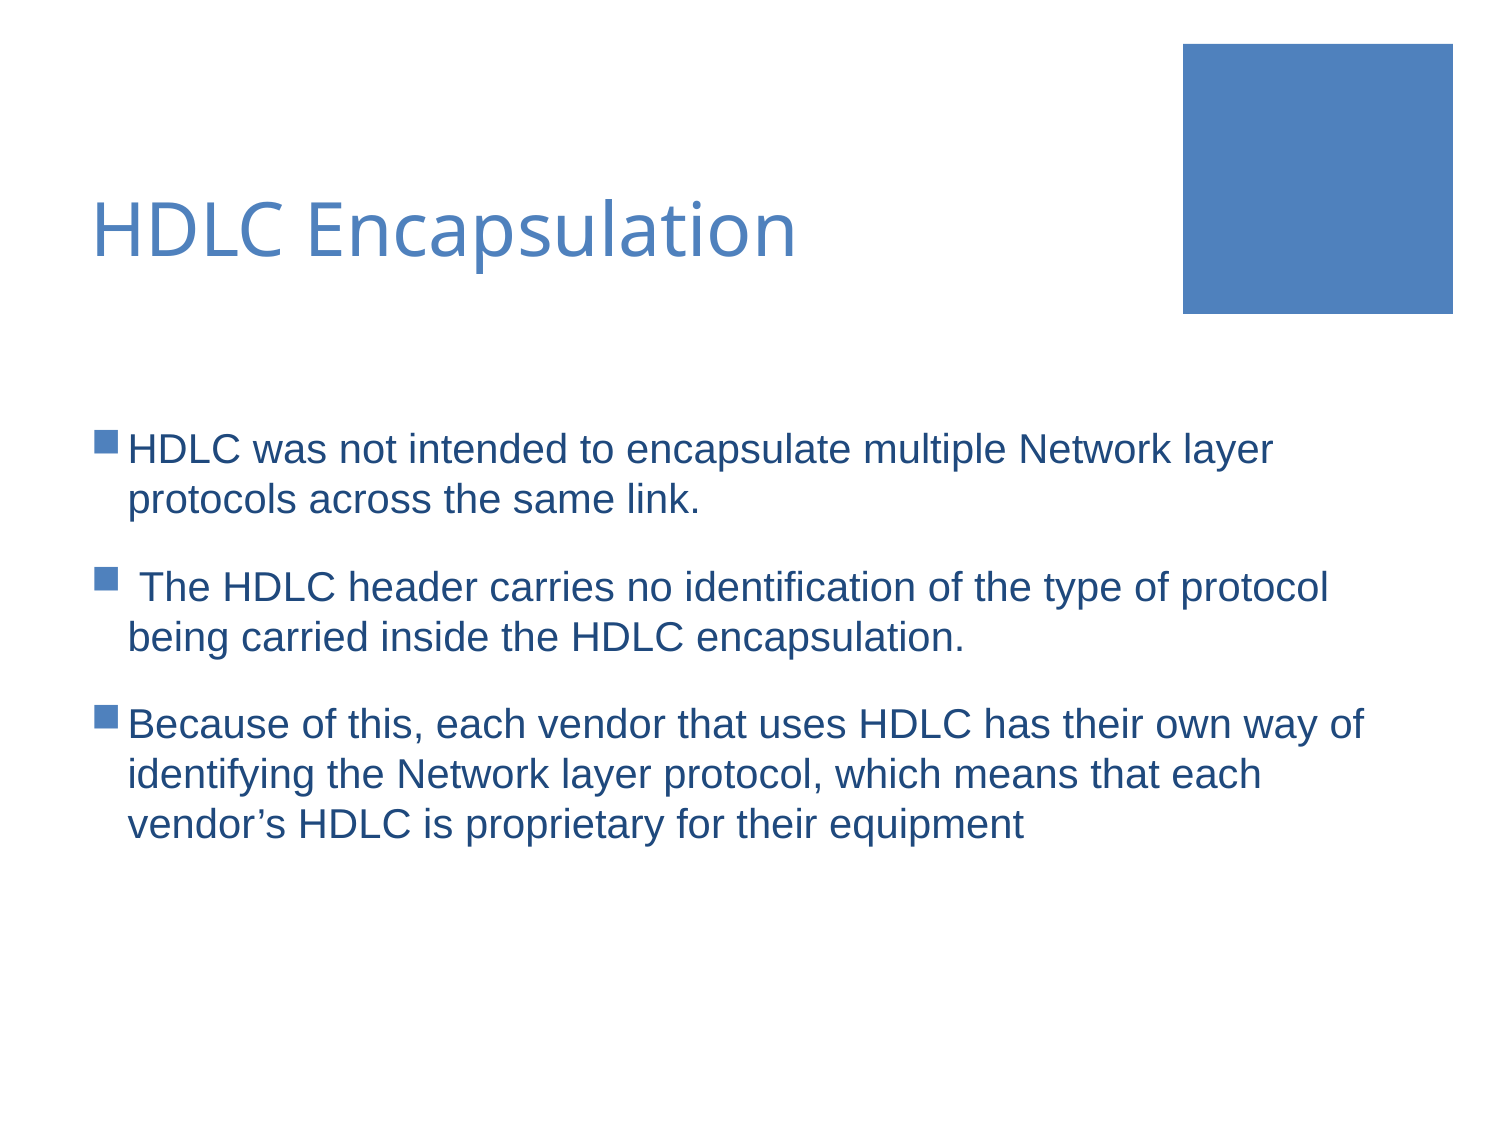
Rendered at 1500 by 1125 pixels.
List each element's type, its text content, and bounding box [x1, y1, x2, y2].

list HDLC was not intended to encapsulate multiple Network layer protocols across the same link. The HDLC header carries no identification of the type of protocol being carried inside the HDLC encapsulation. Because of this, each vendor that uses HDLC has their own way of identifying the Network layer protocol, which means that each vendor’s HDLC is proprietary for their equipment [75, 414, 1397, 1057]
title HDLC Encapsulation [75, 91, 1143, 280]
